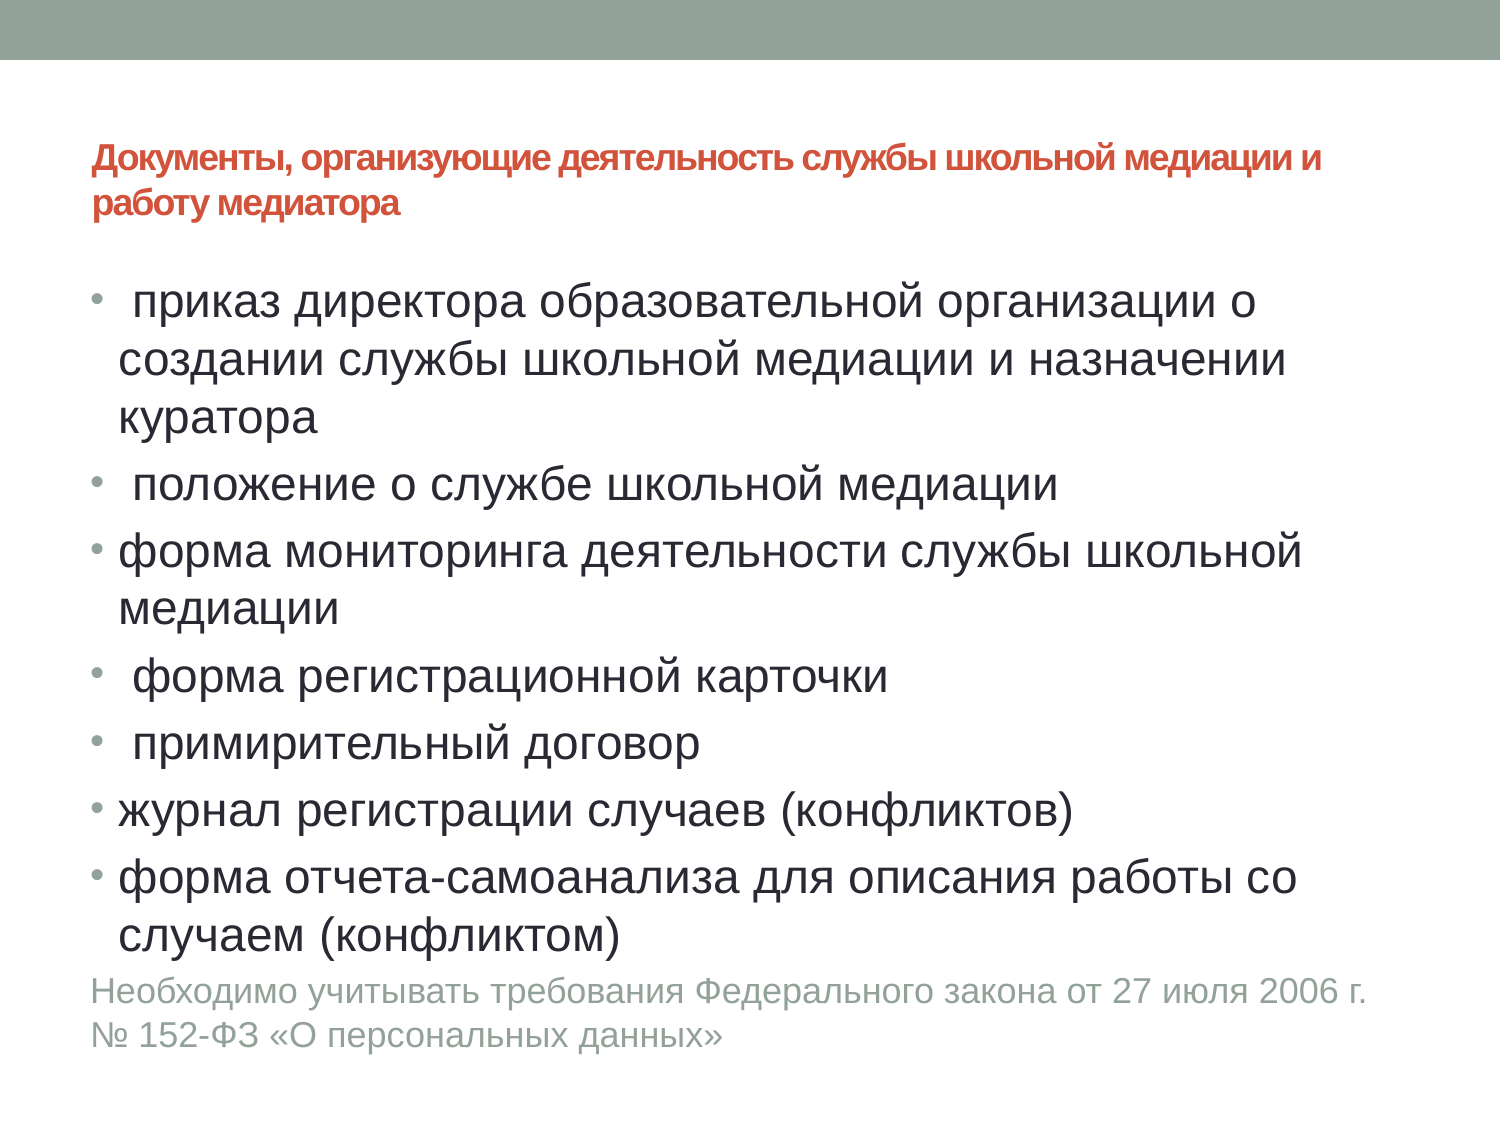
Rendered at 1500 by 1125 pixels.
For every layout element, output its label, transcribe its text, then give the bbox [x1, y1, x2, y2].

list приказ директора образовательной организации о создании службы школьной медиации и назначении куратора положение о службе школьной медиации форма мониторинга деятельности службы школьной медиации форма регистрационной карточки примирительный договор журнал регистрации случаев (конфликтов) форма отчета-самоанализа для описания работы со случаем (конфликтом) Необходимо учитывать требования Федерального закона от 27 июля 2006 г. № 152-ФЗ «О персональных данных» [75, 262, 1425, 1063]
title Документы, организующие деятельность службы школьной медиации и работу медиатора [76, 125, 1427, 288]
